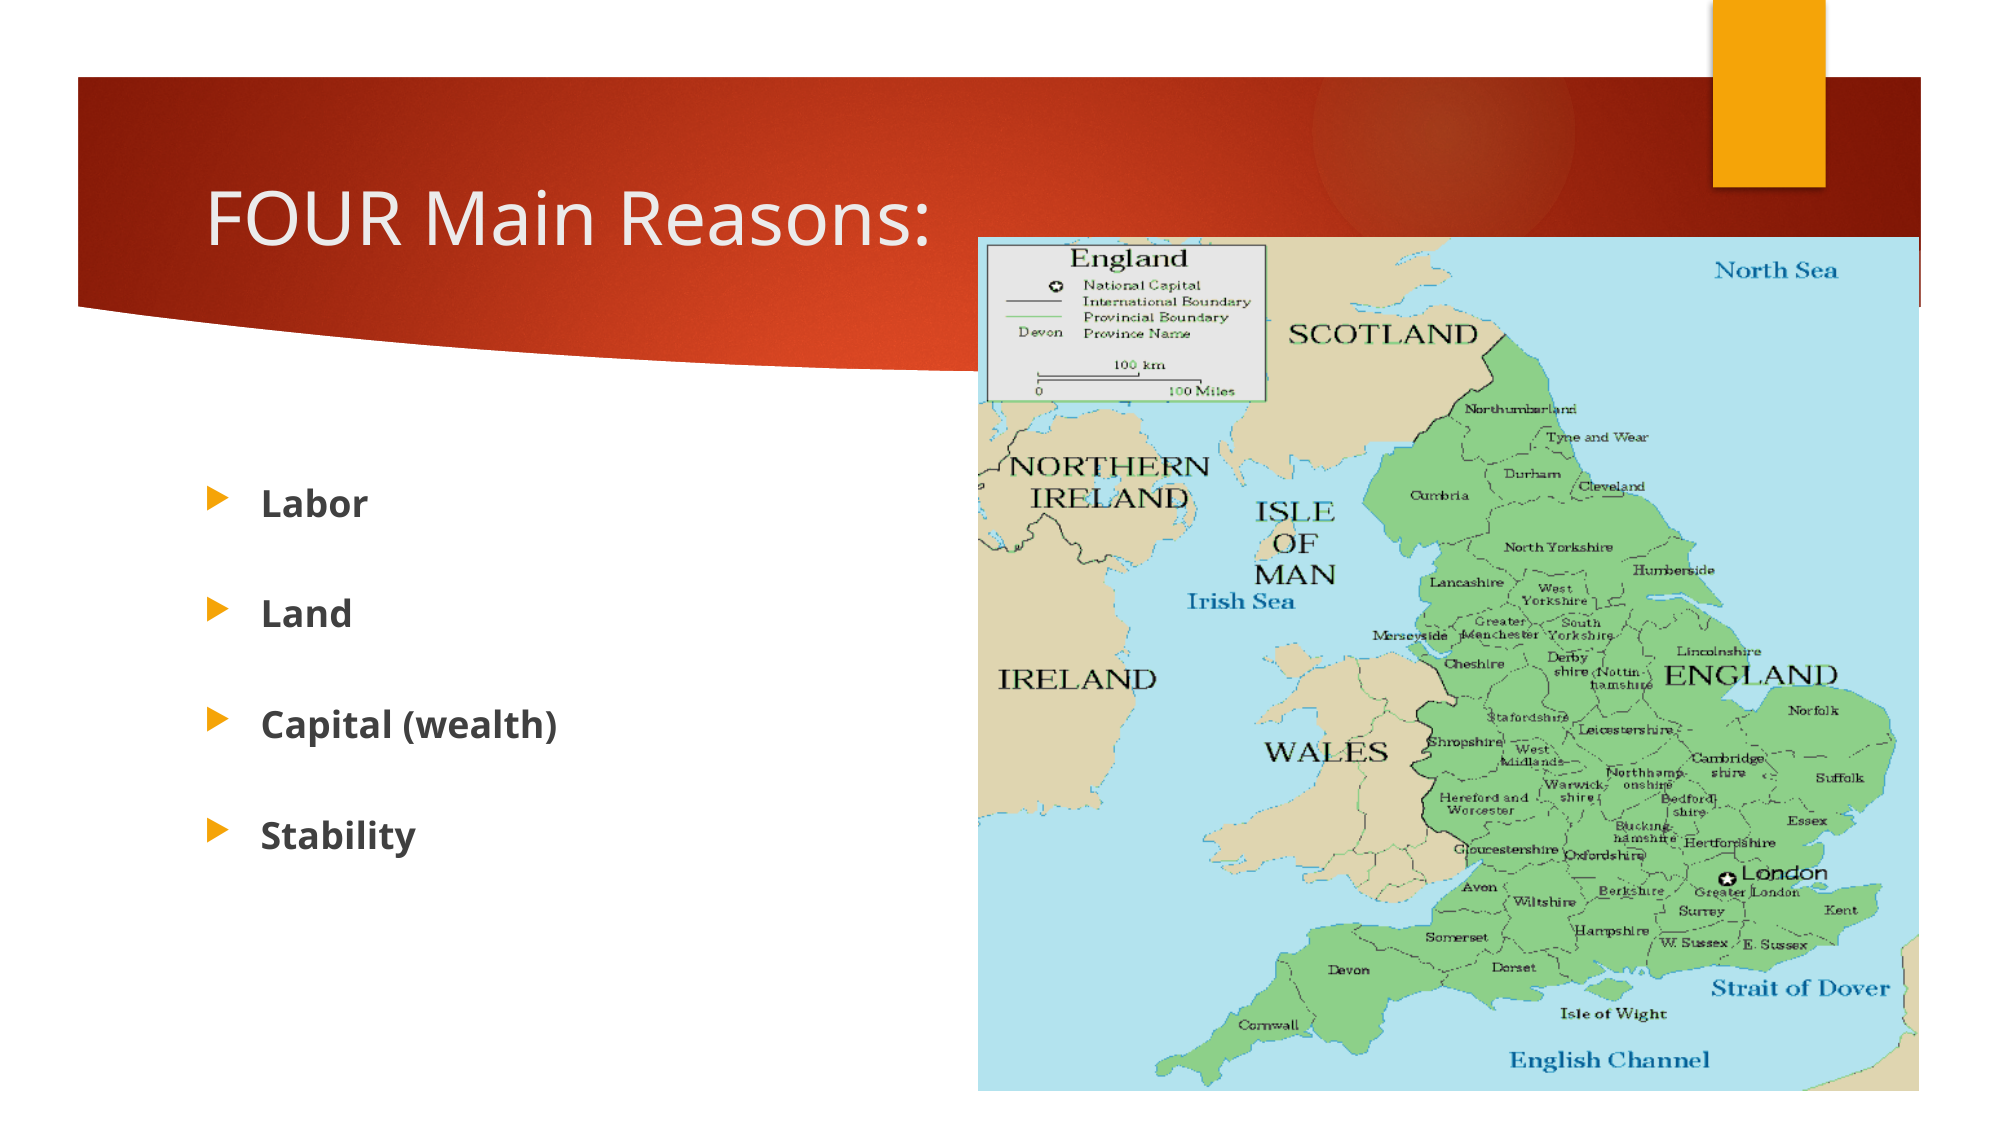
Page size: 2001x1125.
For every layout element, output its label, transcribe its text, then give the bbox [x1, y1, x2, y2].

picture [977, 237, 1919, 1091]
list Labor Land Capital (wealth) Stability [189, 427, 972, 988]
title FOUR Main Reasons: [189, 155, 1627, 275]
